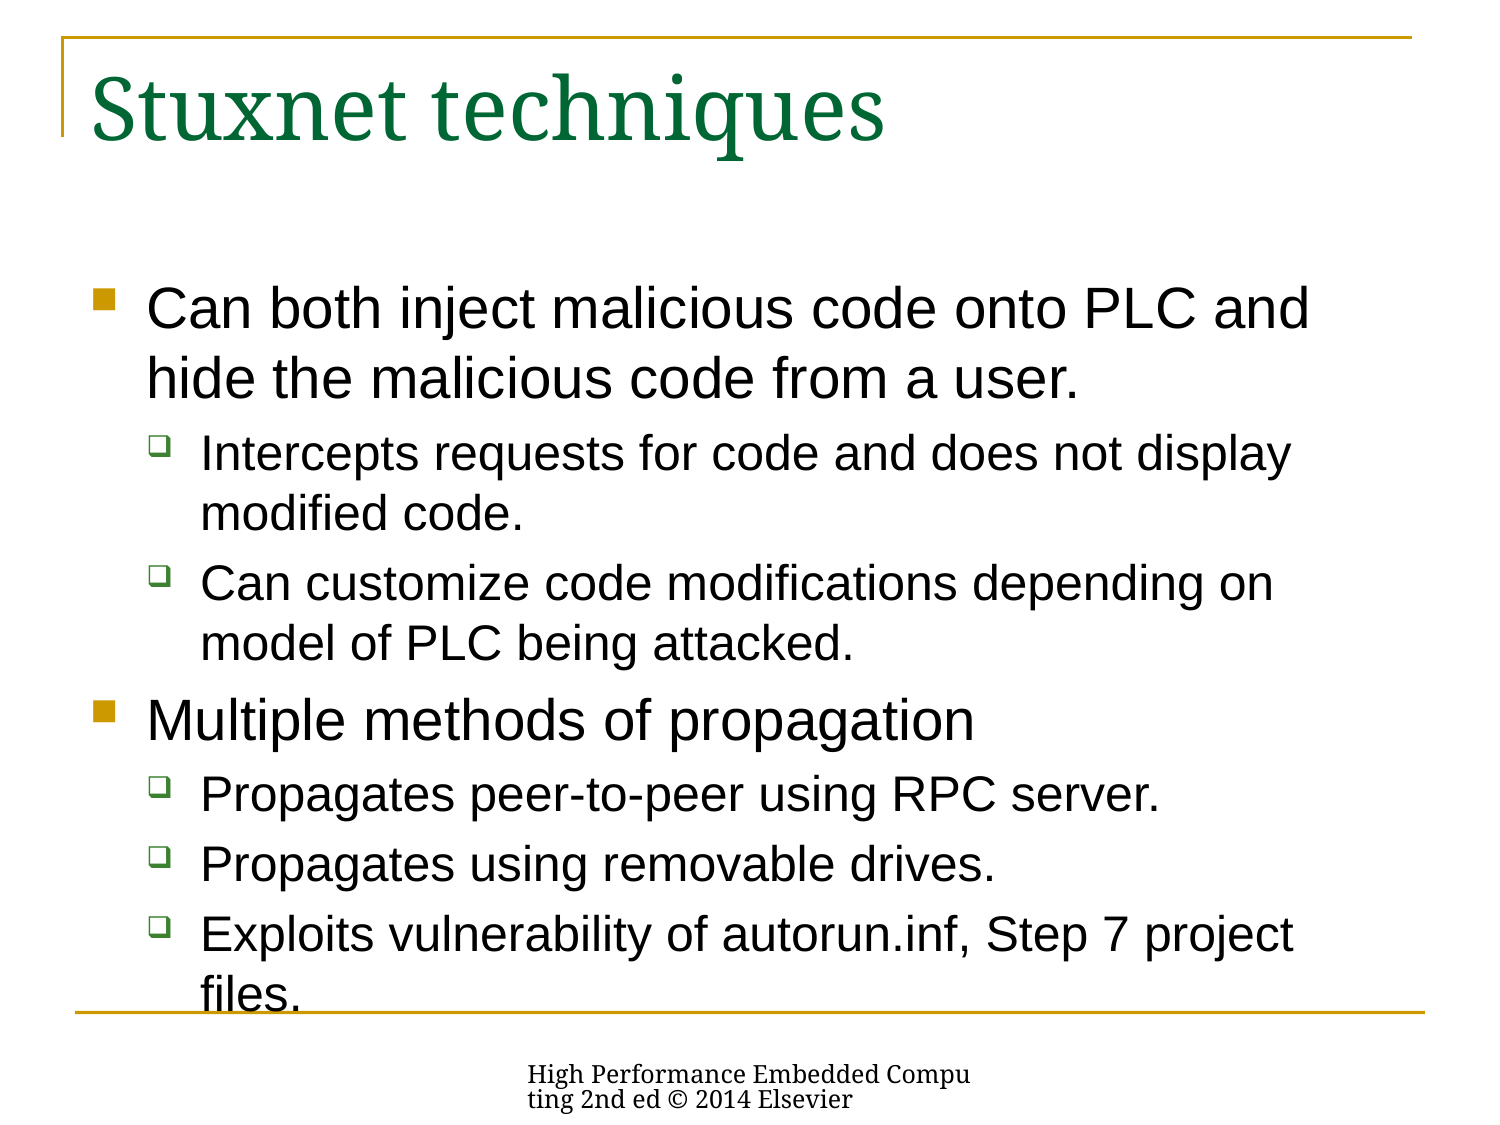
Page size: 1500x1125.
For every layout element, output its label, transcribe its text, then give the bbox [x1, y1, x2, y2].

list Can both inject malicious code onto PLC and hide the malicious code from a user. Intercepts requests for code and does not display modified code. Can customize code modifications depending on model of PLC being attacked. Multiple methods of propagation Propagates peer-to-peer using RPC server. Propagates using removable drives. Exploits vulnerability of autorun.inf, Step 7 project files. [75, 262, 1425, 1006]
title Stuxnet techniques [75, 45, 1425, 233]
footer High Performance Embedded Computing 2nd ed © 2014 Elsevier [512, 1025, 988, 1100]
